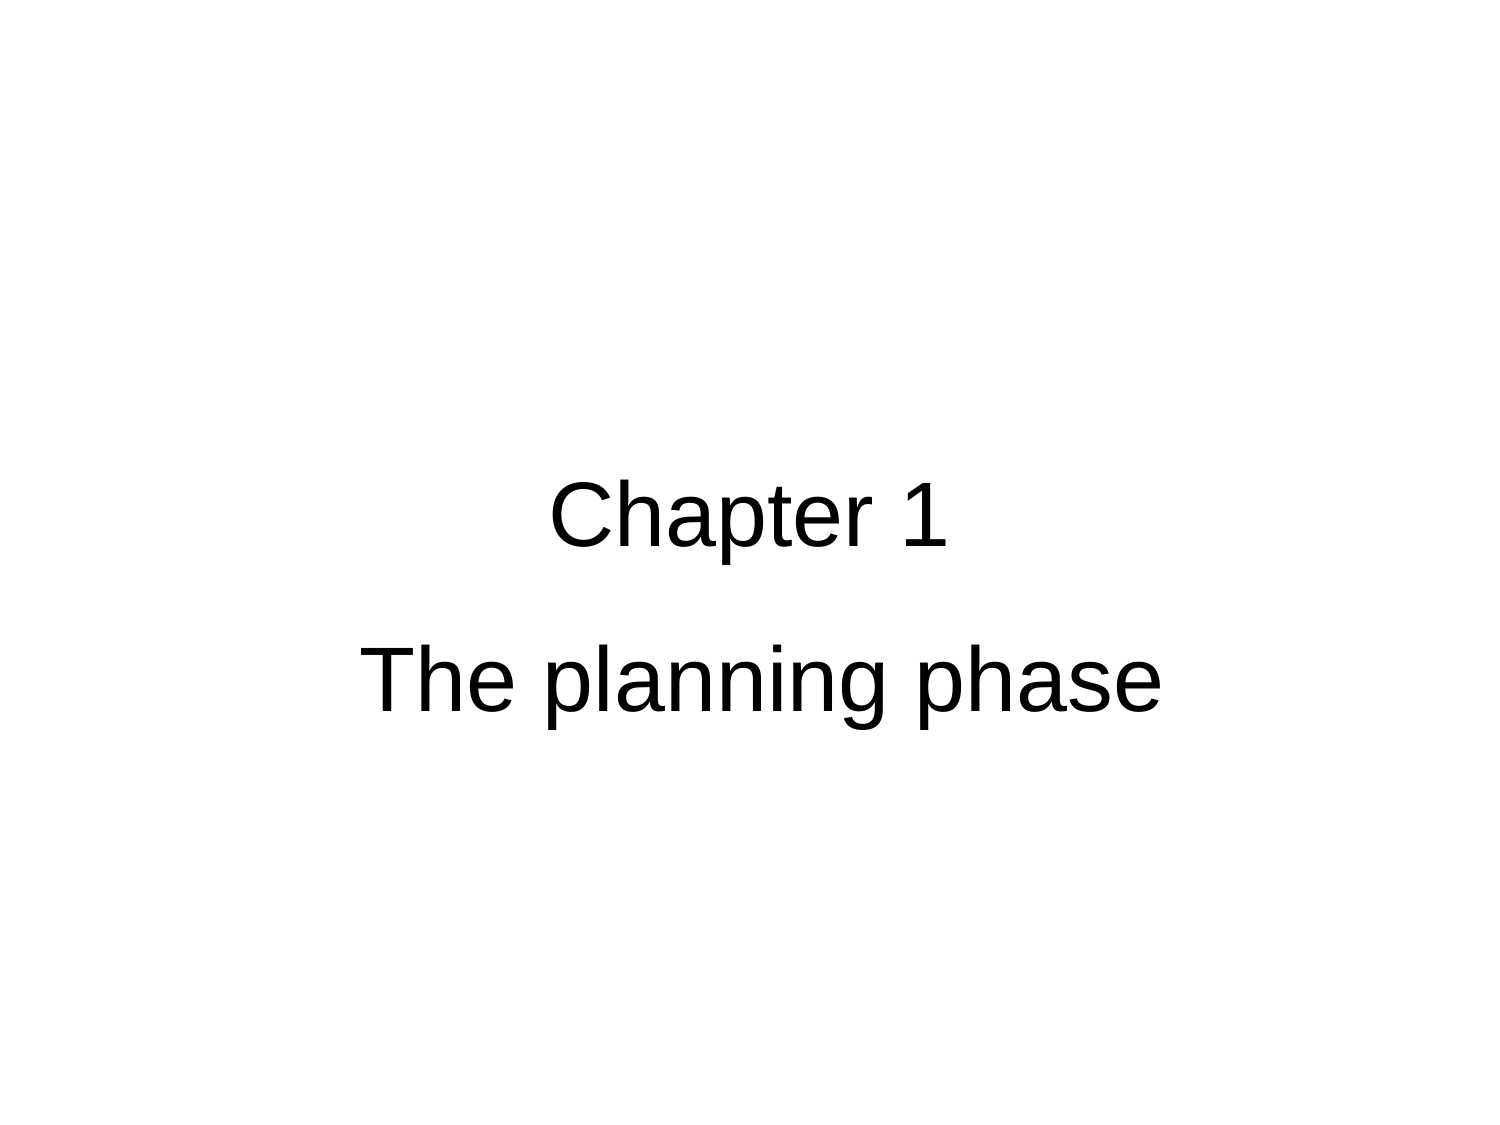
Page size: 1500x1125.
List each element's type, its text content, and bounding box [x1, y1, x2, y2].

title Chapter 1 The planning phase [118, 387, 1382, 738]
